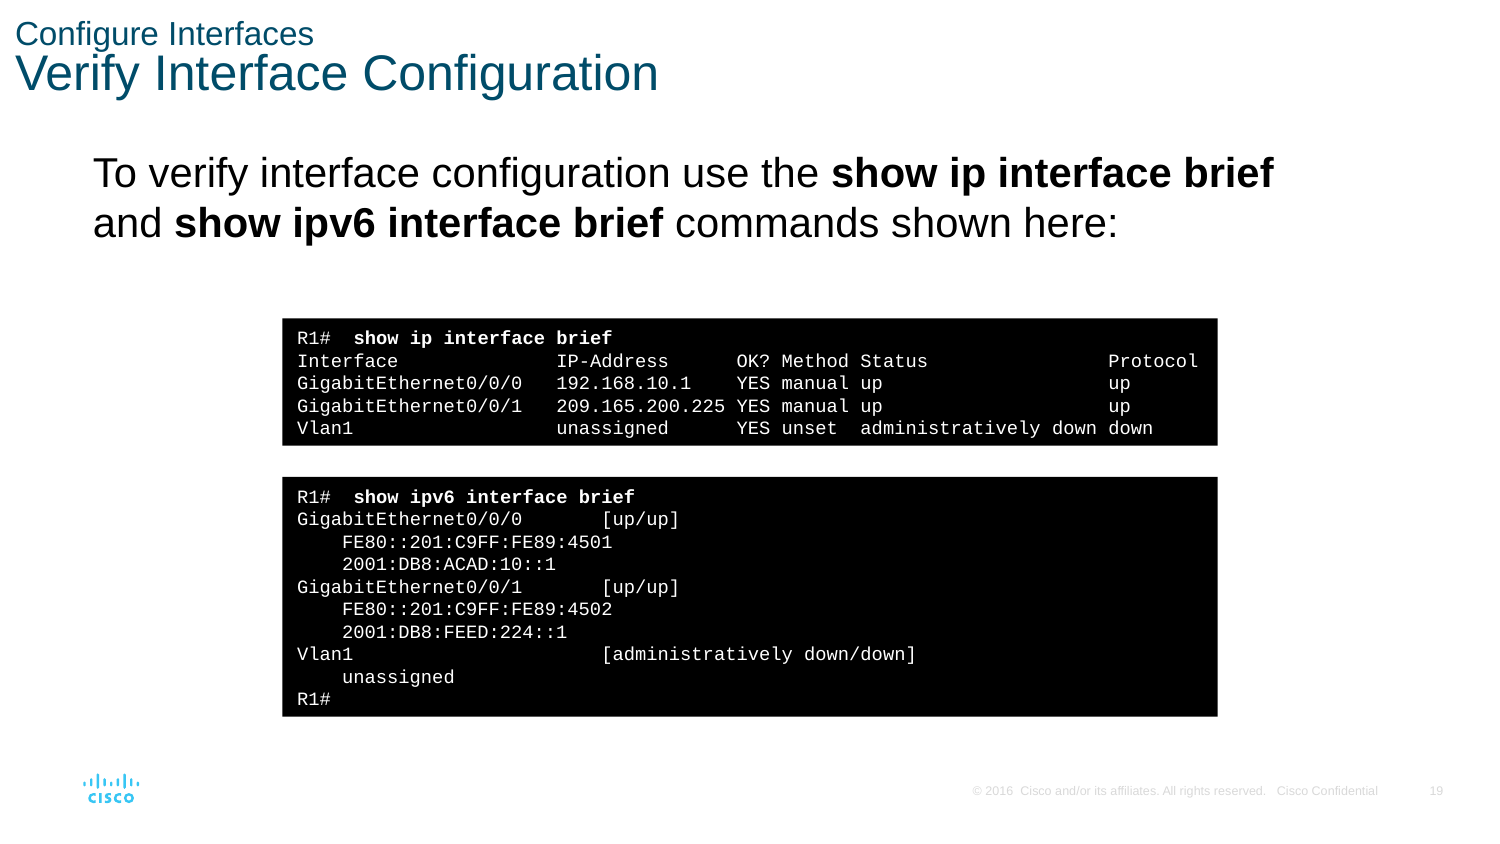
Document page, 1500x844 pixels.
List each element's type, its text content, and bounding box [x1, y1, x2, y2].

text_box R1# show ipv6 interface brief GigabitEthernet0/0/0 [up/up] FE80::201:C9FF:FE89:4501 2001:DB8:ACAD:10::1 GigabitEthernet0/0/1 [up/up] FE80::201:C9FF:FE89:4502 2001:DB8:FEED:224::1 Vlan1 [administratively down/down] unassigned R1# [282, 476, 1218, 717]
text_box R1# show ip interface brief Interface IP-Address OK? Method Status Protocol GigabitEthernet0/0/0 192.168.10.1 YES manual up up GigabitEthernet0/0/1 209.165.200.225 YES manual up up Vlan1 unassigned YES unset administratively down down [282, 318, 1218, 446]
list To verify interface configuration use the show ip interface brief and show ipv6 interface brief commands shown here: [77, 138, 1369, 284]
title Configure Interfaces Verify Interface Configuration [0, 0, 1369, 121]
